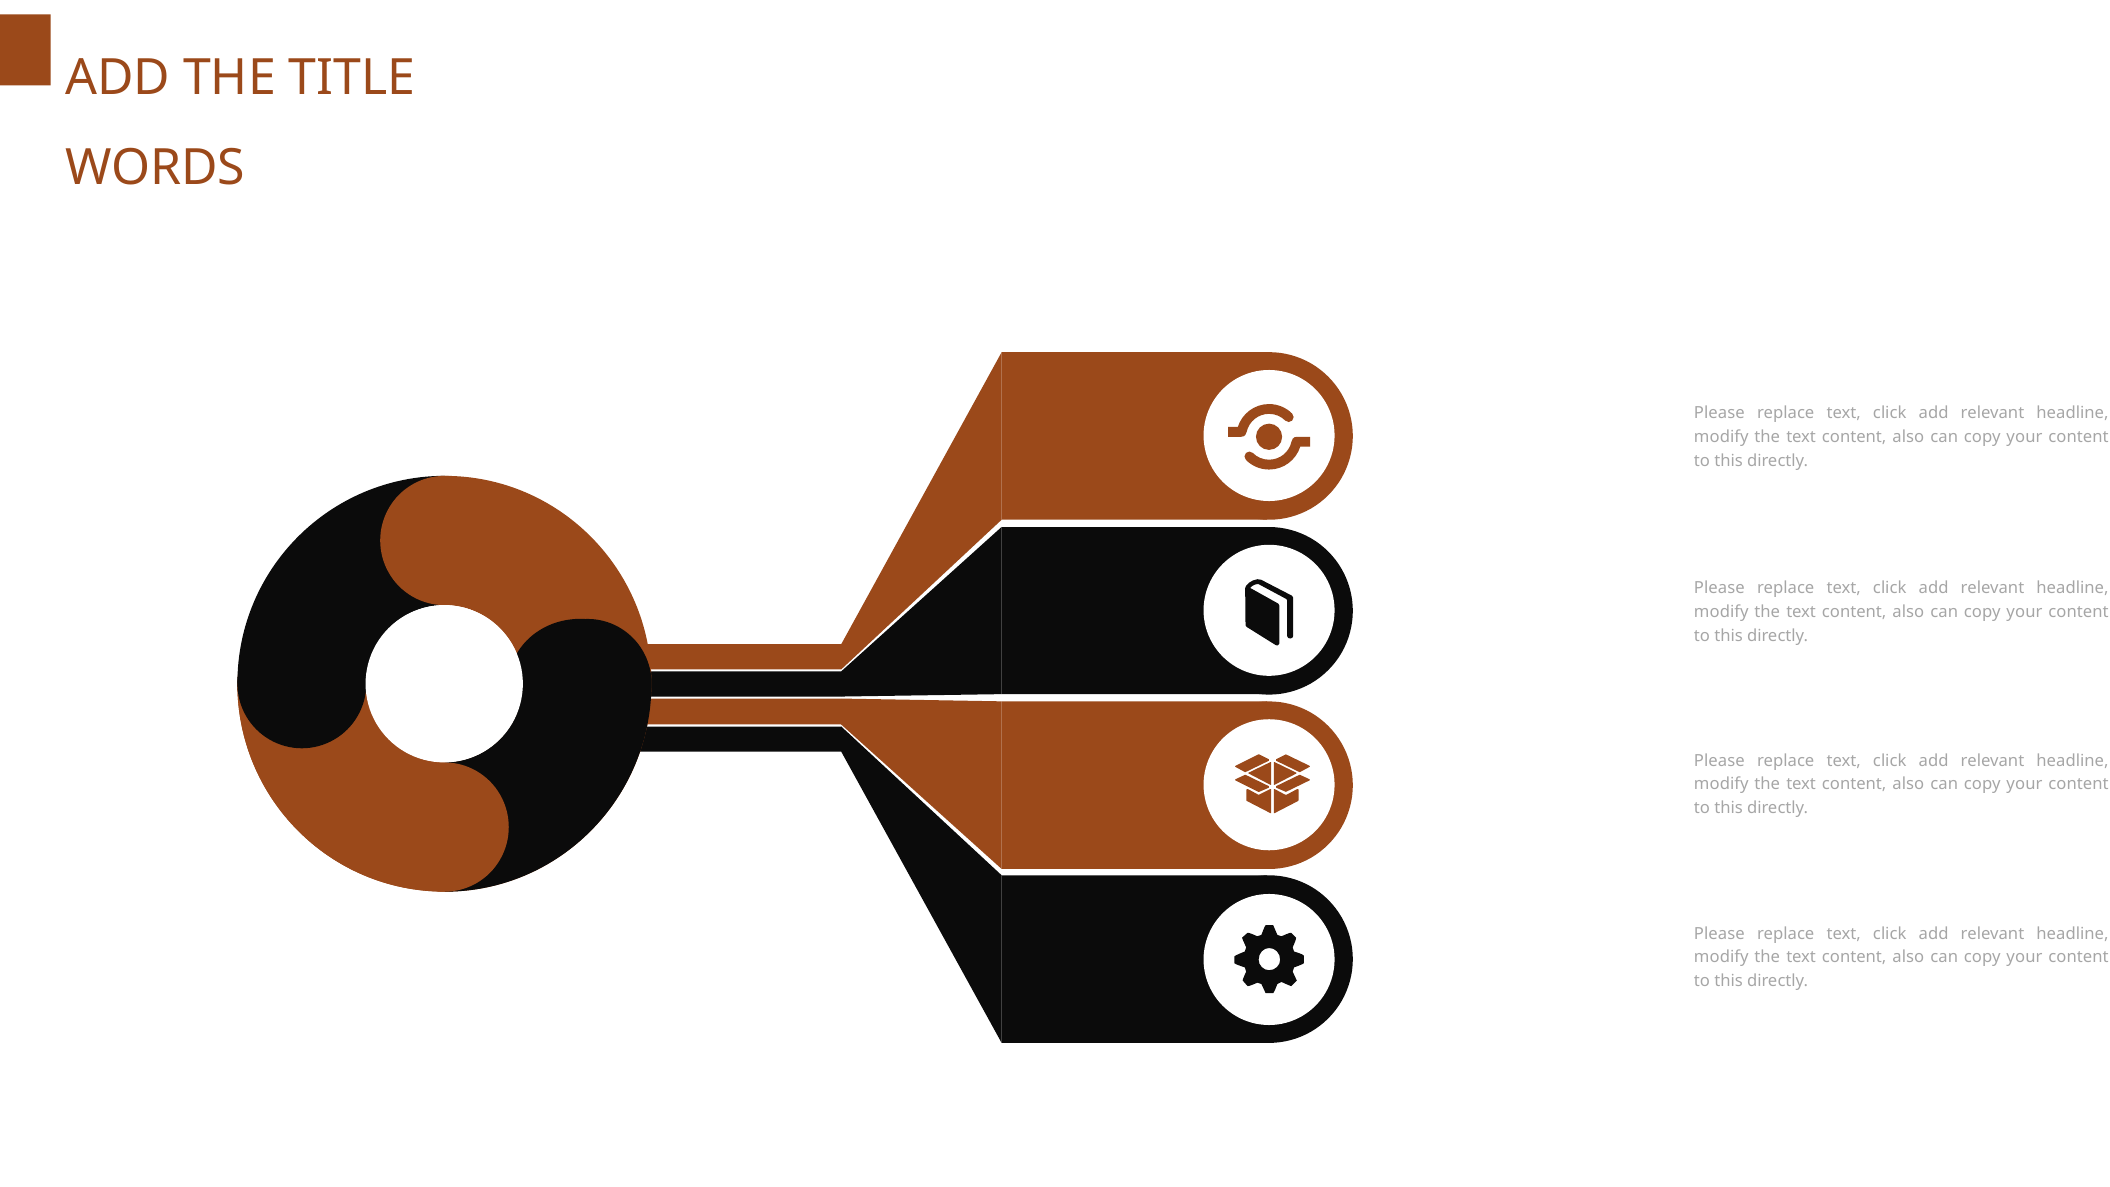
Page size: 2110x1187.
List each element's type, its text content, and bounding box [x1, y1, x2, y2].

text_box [237, 475, 652, 892]
list Please replace text, click add relevant headline, modify the text content, also can copy your content to this directly. [1693, 397, 2110, 572]
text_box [639, 726, 1353, 1043]
text_box ADD THE TITLE WORDS [50, 7, 583, 202]
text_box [652, 526, 1353, 697]
list Please replace text, click add relevant headline, modify the text content, also can copy your content to this directly. [1693, 918, 2110, 1187]
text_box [639, 352, 1353, 526]
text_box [652, 698, 1353, 726]
list Please replace text, click add relevant headline, modify the text content, also can copy your content to this directly. [1693, 745, 2110, 918]
list Please replace text, click add relevant headline, modify the text content, also can copy your content to this directly. [1693, 572, 2110, 745]
